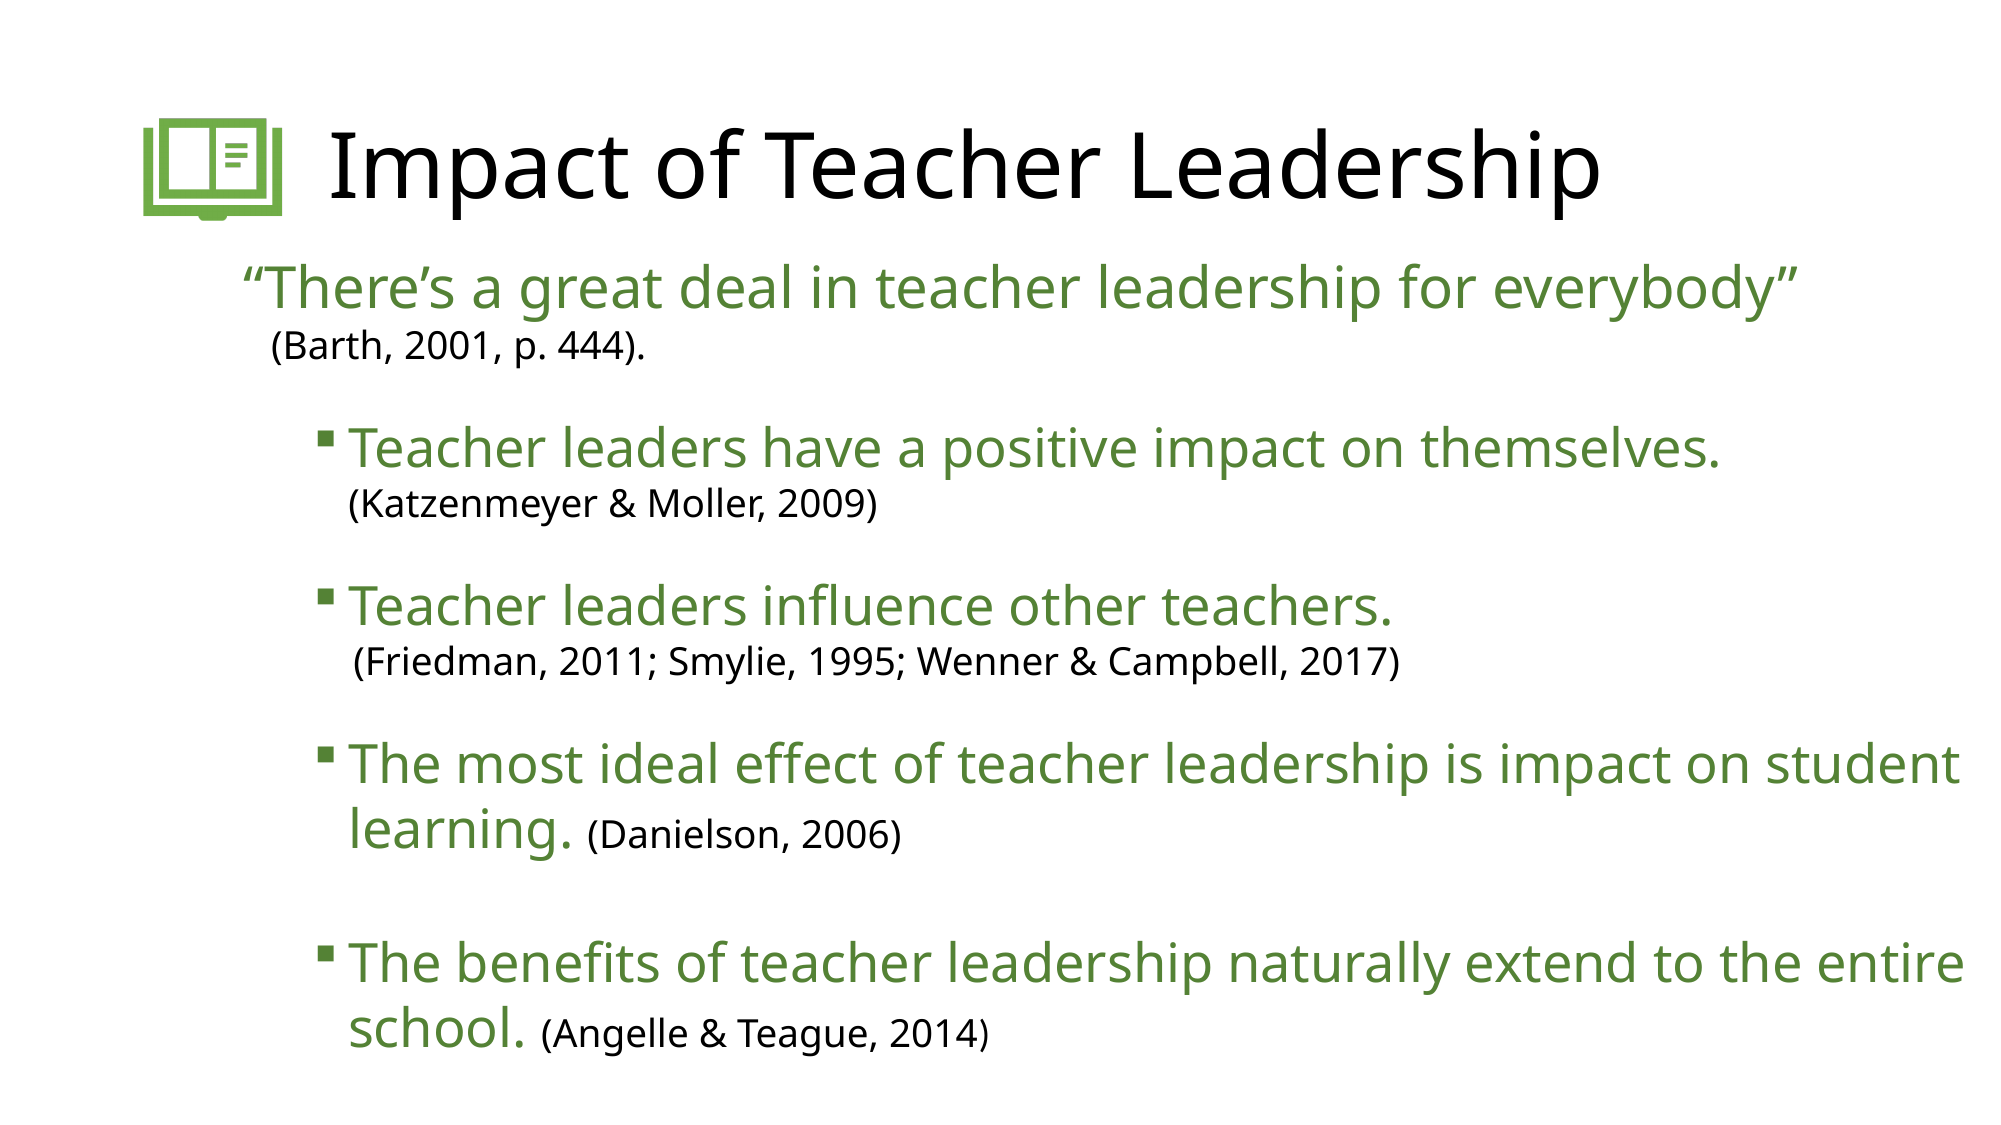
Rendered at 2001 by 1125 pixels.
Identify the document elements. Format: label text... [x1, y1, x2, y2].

title Impact of Teacher Leadership [313, 59, 2000, 278]
list “There’s a great deal in teacher leadership for everybody” (Barth, 2001, p. 444). Teacher leaders have a positive impact on themselves. (Katzenmeyer & Moller, 2009) Teacher leaders influence other teachers. (Friedman, 2011; Smylie, 1995; Wenner & Campbell, 2017) The most ideal effect of teacher leadership is impact on student learning. (Danielson, 2006) The benefits of teacher leadership naturally extend to the entire school. (Angelle & Teague, 2014) [228, 243, 2000, 1067]
picture [137, 93, 288, 244]
